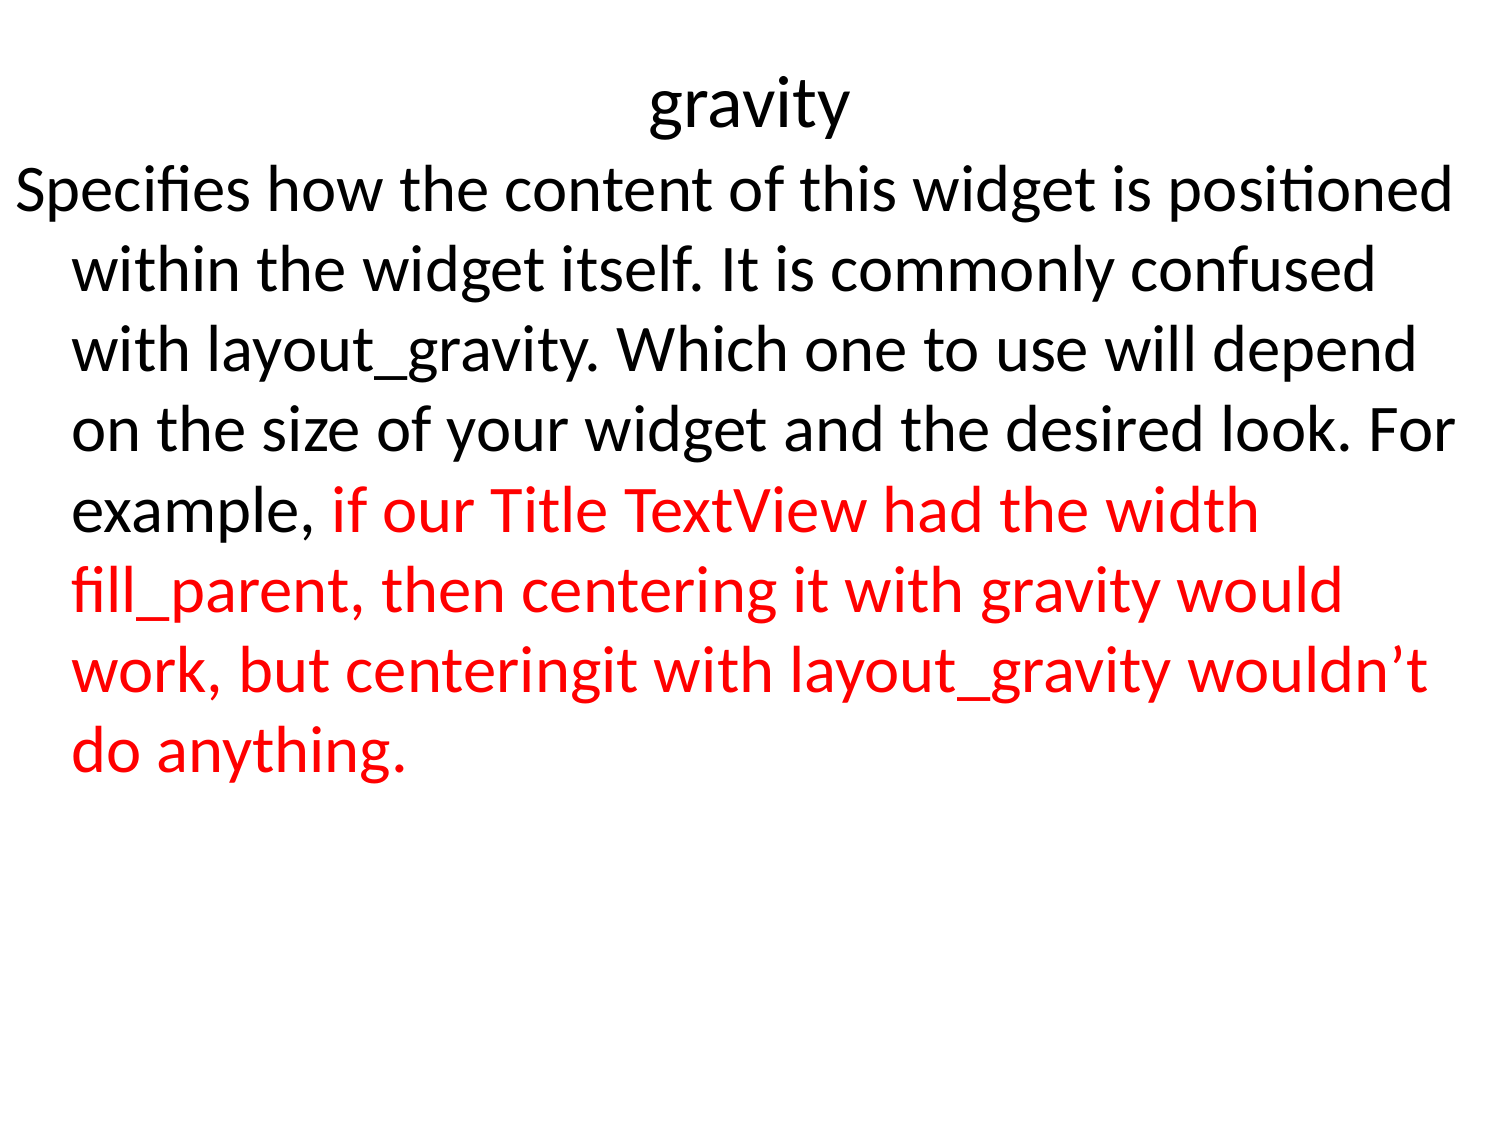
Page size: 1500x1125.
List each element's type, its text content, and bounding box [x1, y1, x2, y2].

title gravity [75, 45, 1425, 137]
list Specifies how the content of this widget is positioned within the widget itself. It is commonly confused with layout_gravity. Which one to use will depend on the size of your widget and the desired look. For example, if our Title TextView had the width fill_parent, then centering it with gravity would work, but centeringit with layout_gravity wouldn’t do anything. [0, 137, 1475, 1125]
